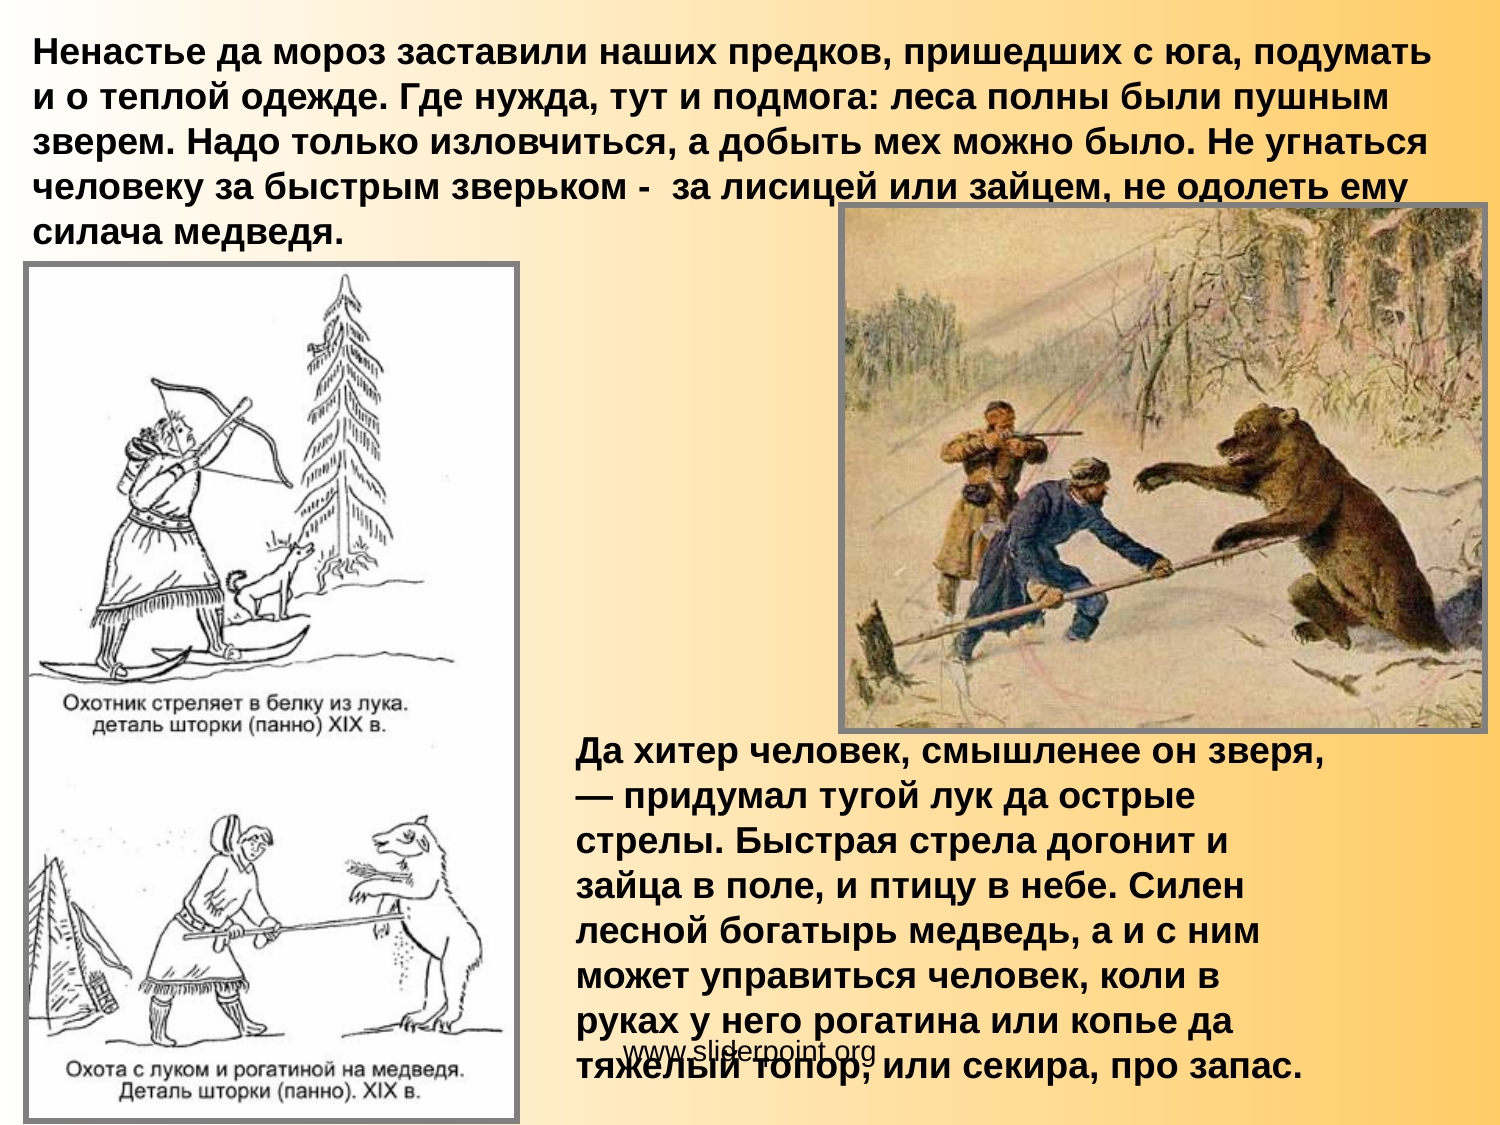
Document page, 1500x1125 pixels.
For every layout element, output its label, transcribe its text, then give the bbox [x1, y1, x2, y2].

text_box Ненастье да мороз заставили наших предков, пришедших с юга, подумать и о теплой одежде. Где нужда, тут и подмога: леса полны были пушным зверем. Надо только изловчиться, а добыть мех можно было. Не угнаться человеку за быстрым зверьком - за лисицей или зайцем, не одолеть ему силача медведя. [17, 19, 1471, 259]
picture [29, 266, 514, 1118]
picture [844, 208, 1483, 729]
text_box Да хитер человек, смышленее он зверя, — придумал тугой лук да острые стрелы. Быстрая стрела догонит и зайца в поле, и птицу в небе. Силен лесной богатырь медведь, а и с ним может управиться человек, коли в руках у него рогатина или копье да тяжелый топор, или секира, про запас. [560, 718, 1343, 1094]
footer www.sliderpoint.org [520, 1024, 988, 1103]
